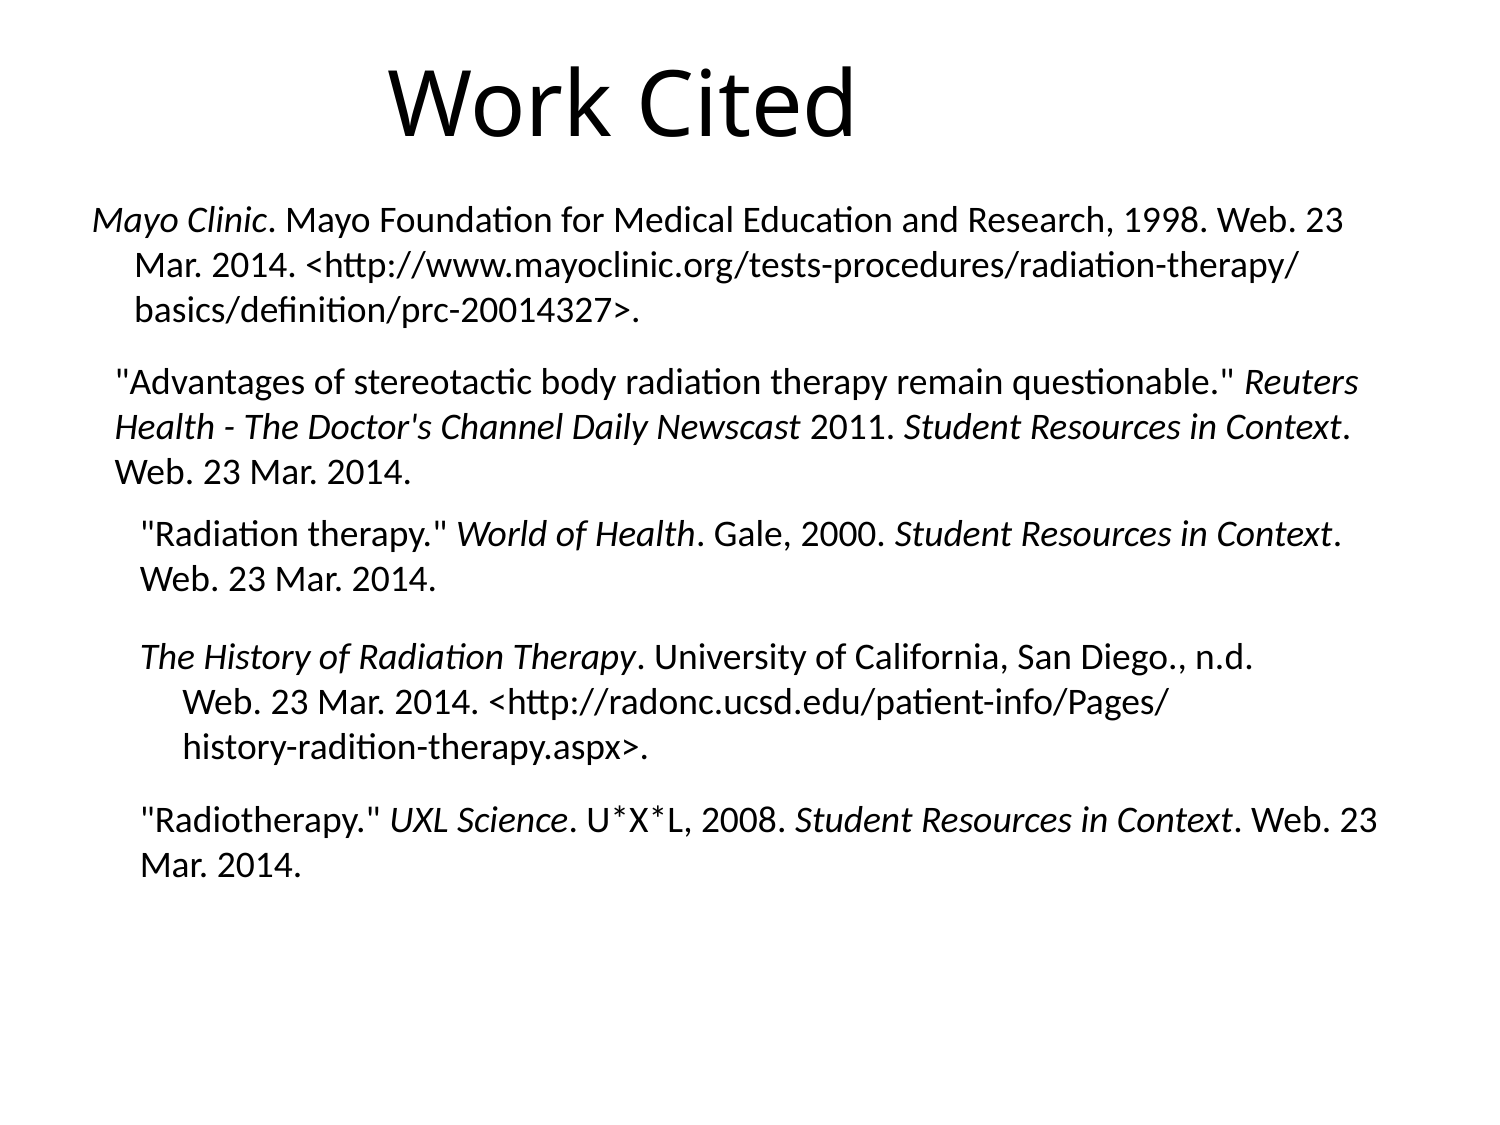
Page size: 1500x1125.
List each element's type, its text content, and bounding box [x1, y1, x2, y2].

text_box The History of Radiation Therapy. University of California, San Diego., n.d. Web. 23 Mar. 2014. <http://radonc.ucsd.edu/patient-info/Pages/ history-radition-therapy.aspx>. [125, 624, 1363, 787]
text_box "Advantages of stereotactic body radiation therapy remain questionable." Reuters Health - The Doctor's Channel Daily Newscast 2011. Student Resources in Context. Web. 23 Mar. 2014. [99, 349, 1450, 500]
text_box Work Cited [324, 37, 1075, 163]
text_box "Radiation therapy." World of Health. Gale, 2000. Student Resources in Context. Web. 23 Mar. 2014. [125, 501, 1363, 607]
text_box "Radiotherapy." UXL Science. U*X*L, 2008. Student Resources in Context. Web. 23 Mar. 2014. [125, 787, 1425, 893]
text_box Mayo Clinic. Mayo Foundation for Medical Education and Research, 1998. Web. 23 Mar. 2014. <http://www.mayoclinic.org/tests-procedures/radiation-therapy/ basics/definition/prc-20014327>. [76, 187, 1390, 338]
